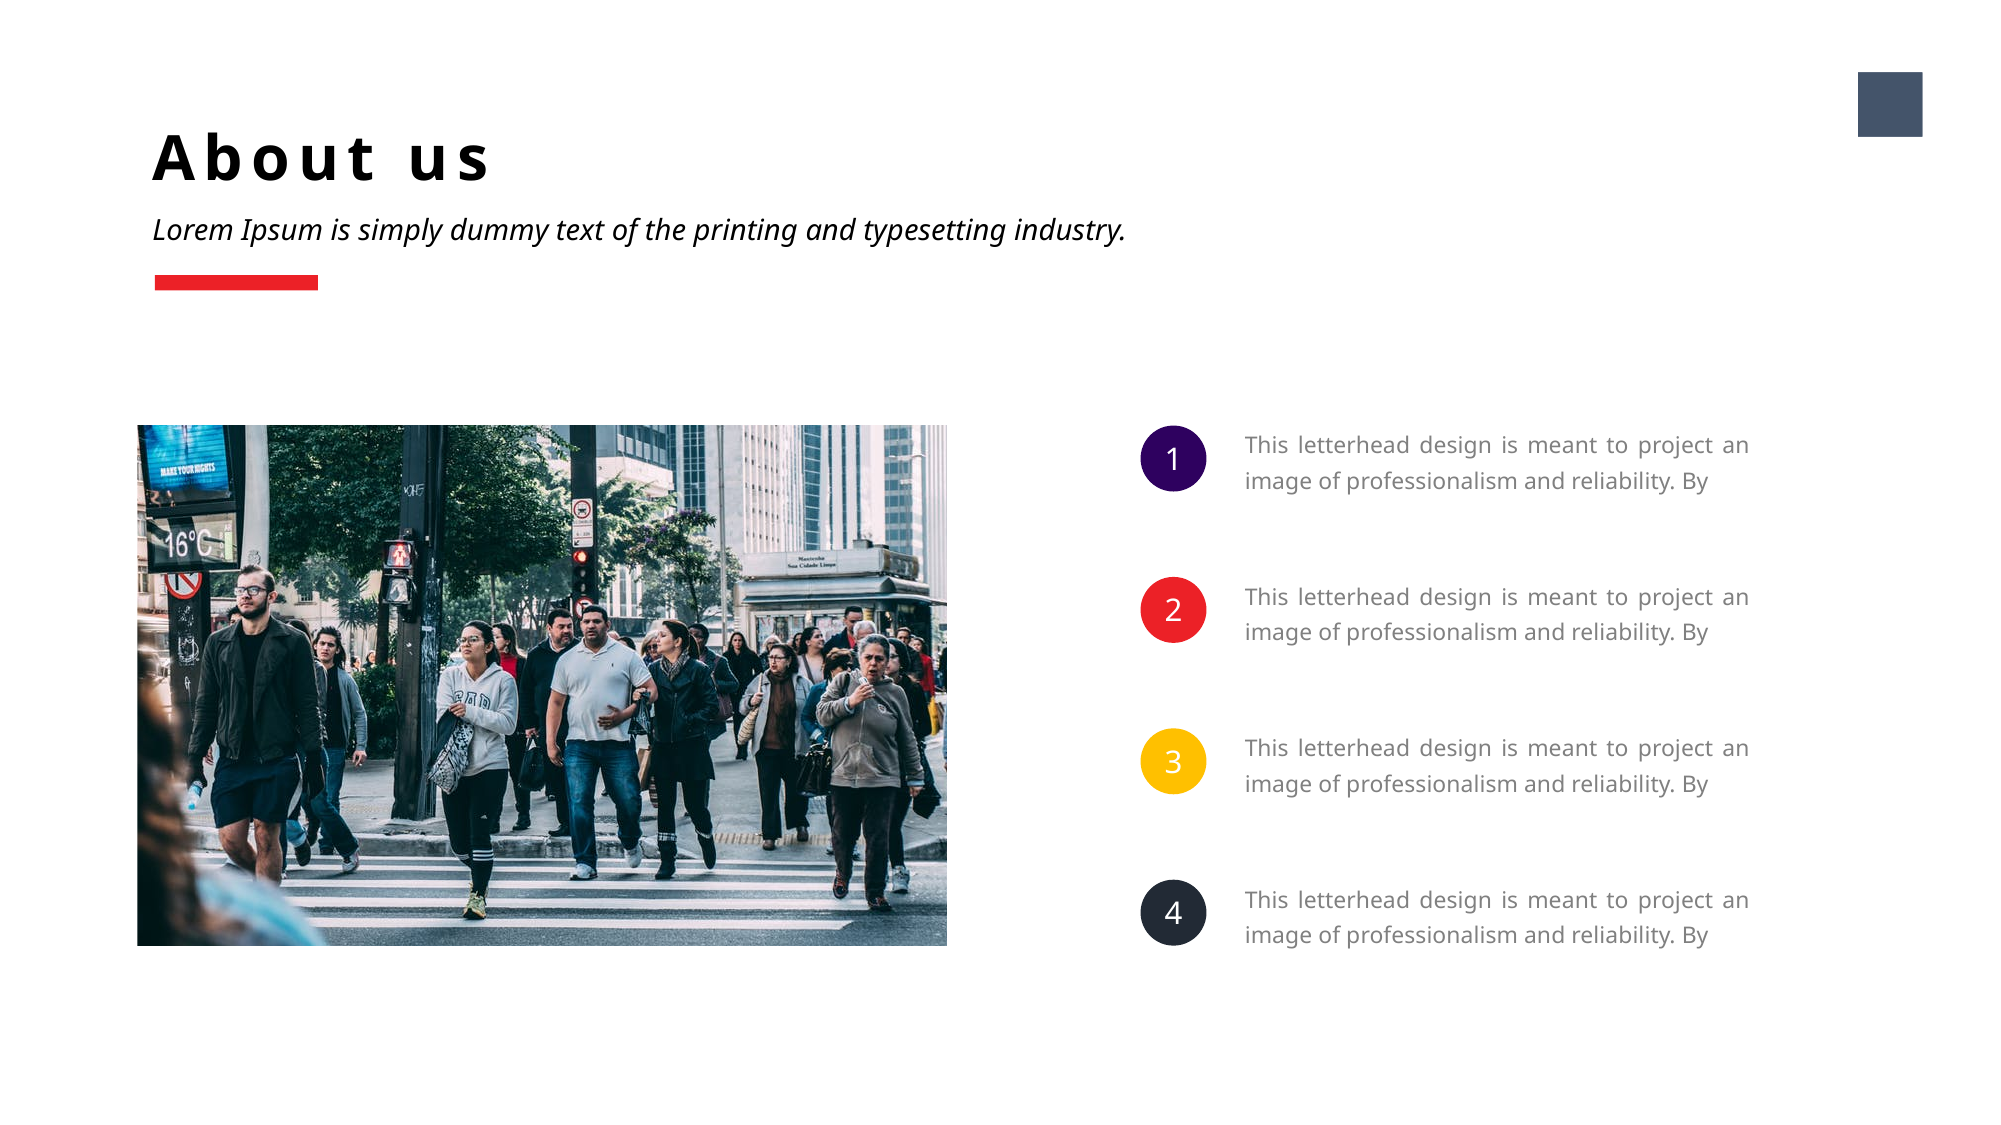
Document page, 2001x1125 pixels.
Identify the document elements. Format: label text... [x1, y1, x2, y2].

text_box Lorem Ipsum is simply dummy text of the printing and typesetting industry. [137, 208, 1863, 252]
slide_number 5 [1854, 78, 1927, 130]
text_box [1857, 71, 1924, 78]
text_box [1140, 562, 1751, 657]
text_box [1863, 130, 1924, 138]
text_box [154, 274, 319, 291]
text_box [1140, 411, 1751, 506]
text_box About us [137, 121, 1863, 200]
picture [137, 425, 947, 946]
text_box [1140, 865, 1751, 960]
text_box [1140, 714, 1751, 809]
